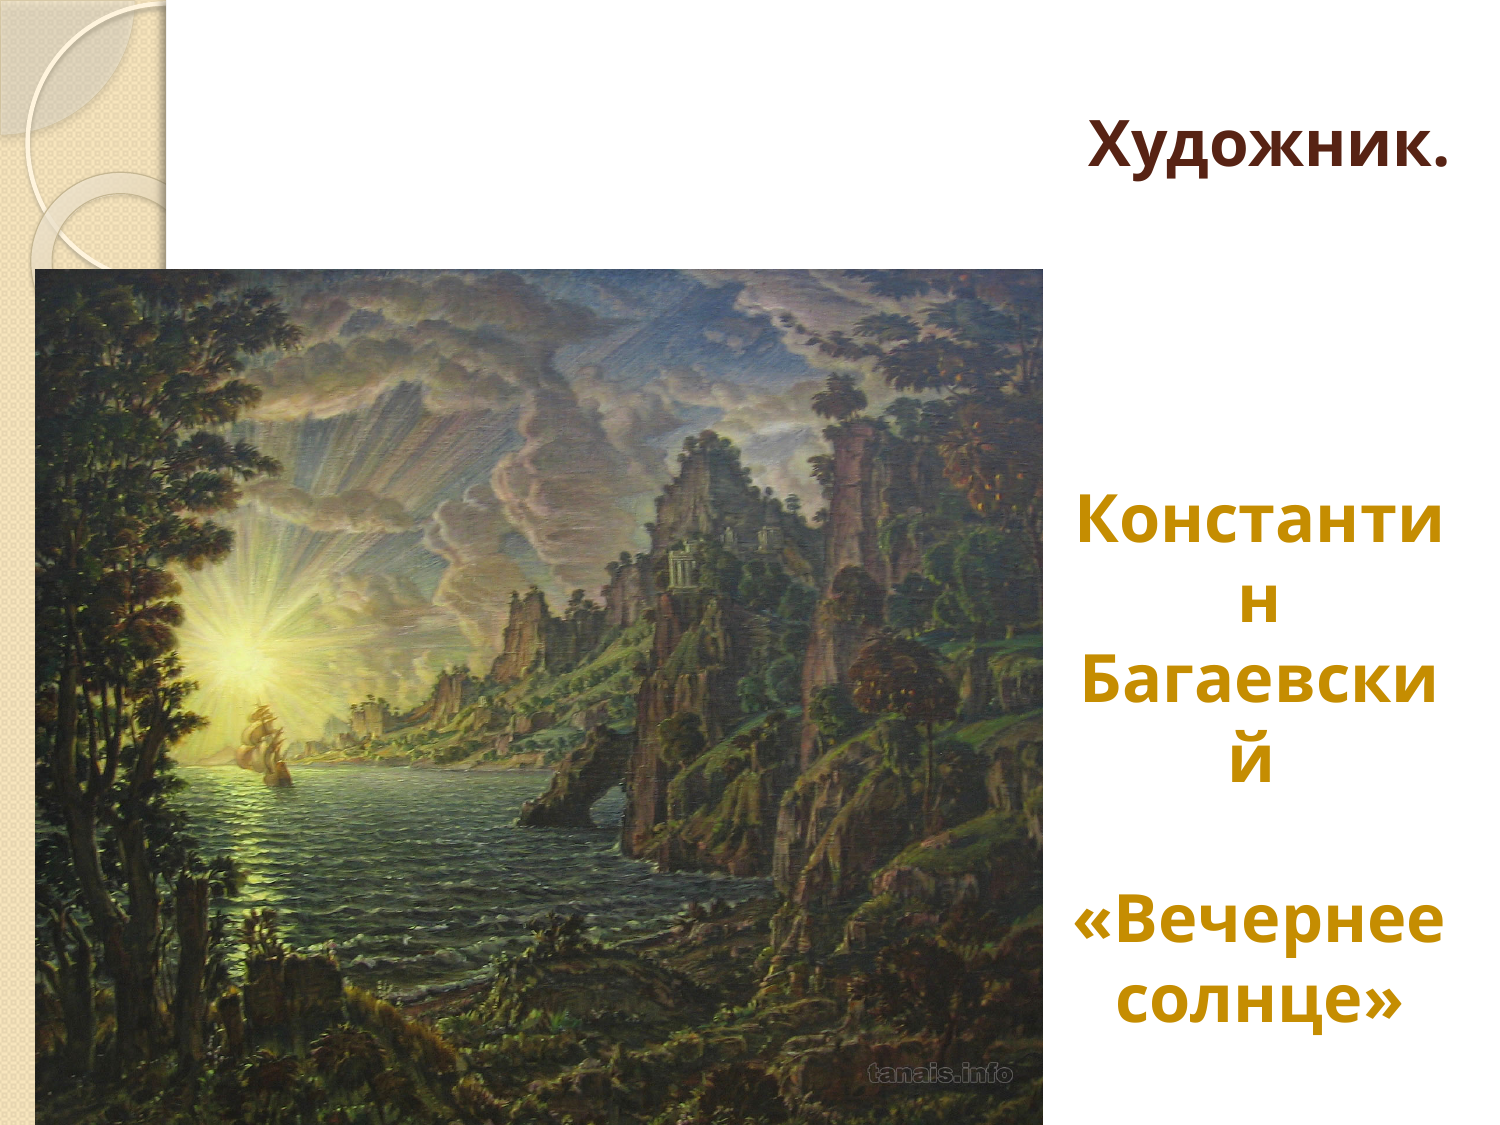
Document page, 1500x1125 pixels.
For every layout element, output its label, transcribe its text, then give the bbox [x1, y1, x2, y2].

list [34, 269, 1044, 1125]
text_box Константин Багаевский «Вечернее солнце» [1054, 468, 1465, 1044]
title Художник. [235, 45, 1466, 188]
